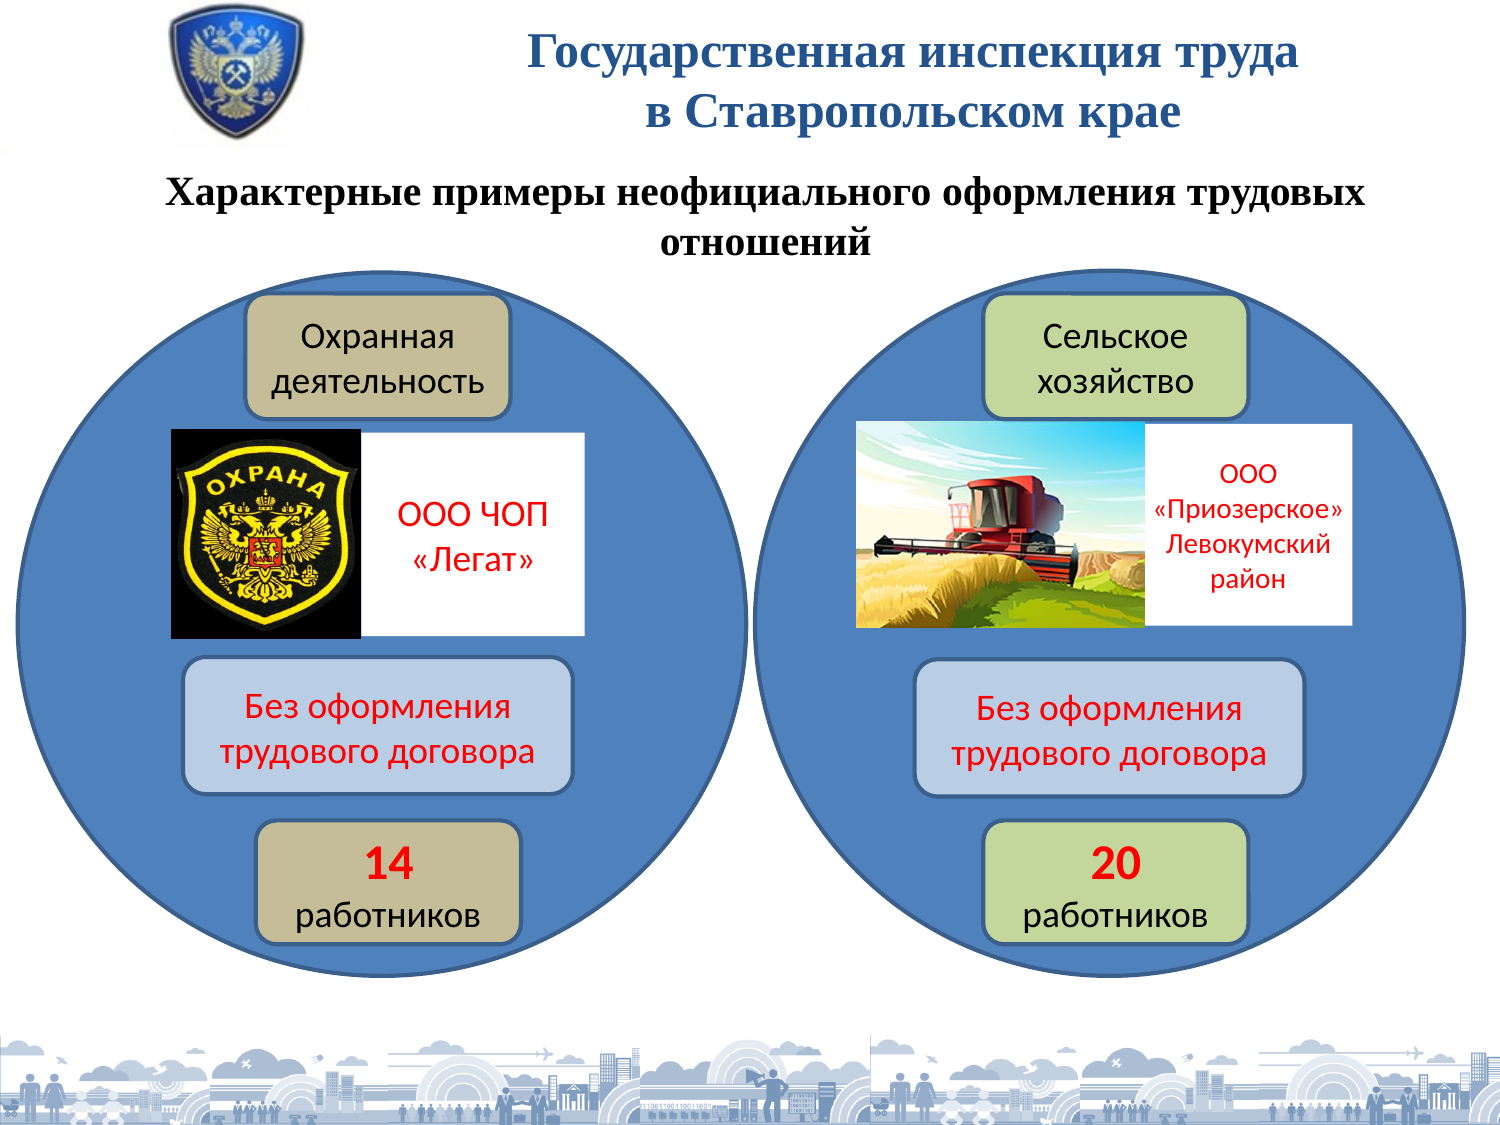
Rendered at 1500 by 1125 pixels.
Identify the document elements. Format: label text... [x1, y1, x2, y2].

text_box Государственная инспекция труда в Ставропольском крае [477, 10, 1500, 145]
text_box Без оформления трудового договора [180, 654, 575, 797]
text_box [754, 270, 1465, 977]
text_box ООО ЧОП «Легат» [362, 430, 587, 638]
text_box Охранная деятельность [243, 291, 513, 422]
text_box Характерные примеры неофициального оформления трудовых отношений [92, 156, 1439, 272]
picture [0, 0, 473, 157]
picture [170, 429, 361, 639]
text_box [0, 1035, 1500, 1125]
text_box 14 работников [253, 818, 524, 947]
picture [856, 421, 1145, 628]
text_box [15, 272, 749, 978]
